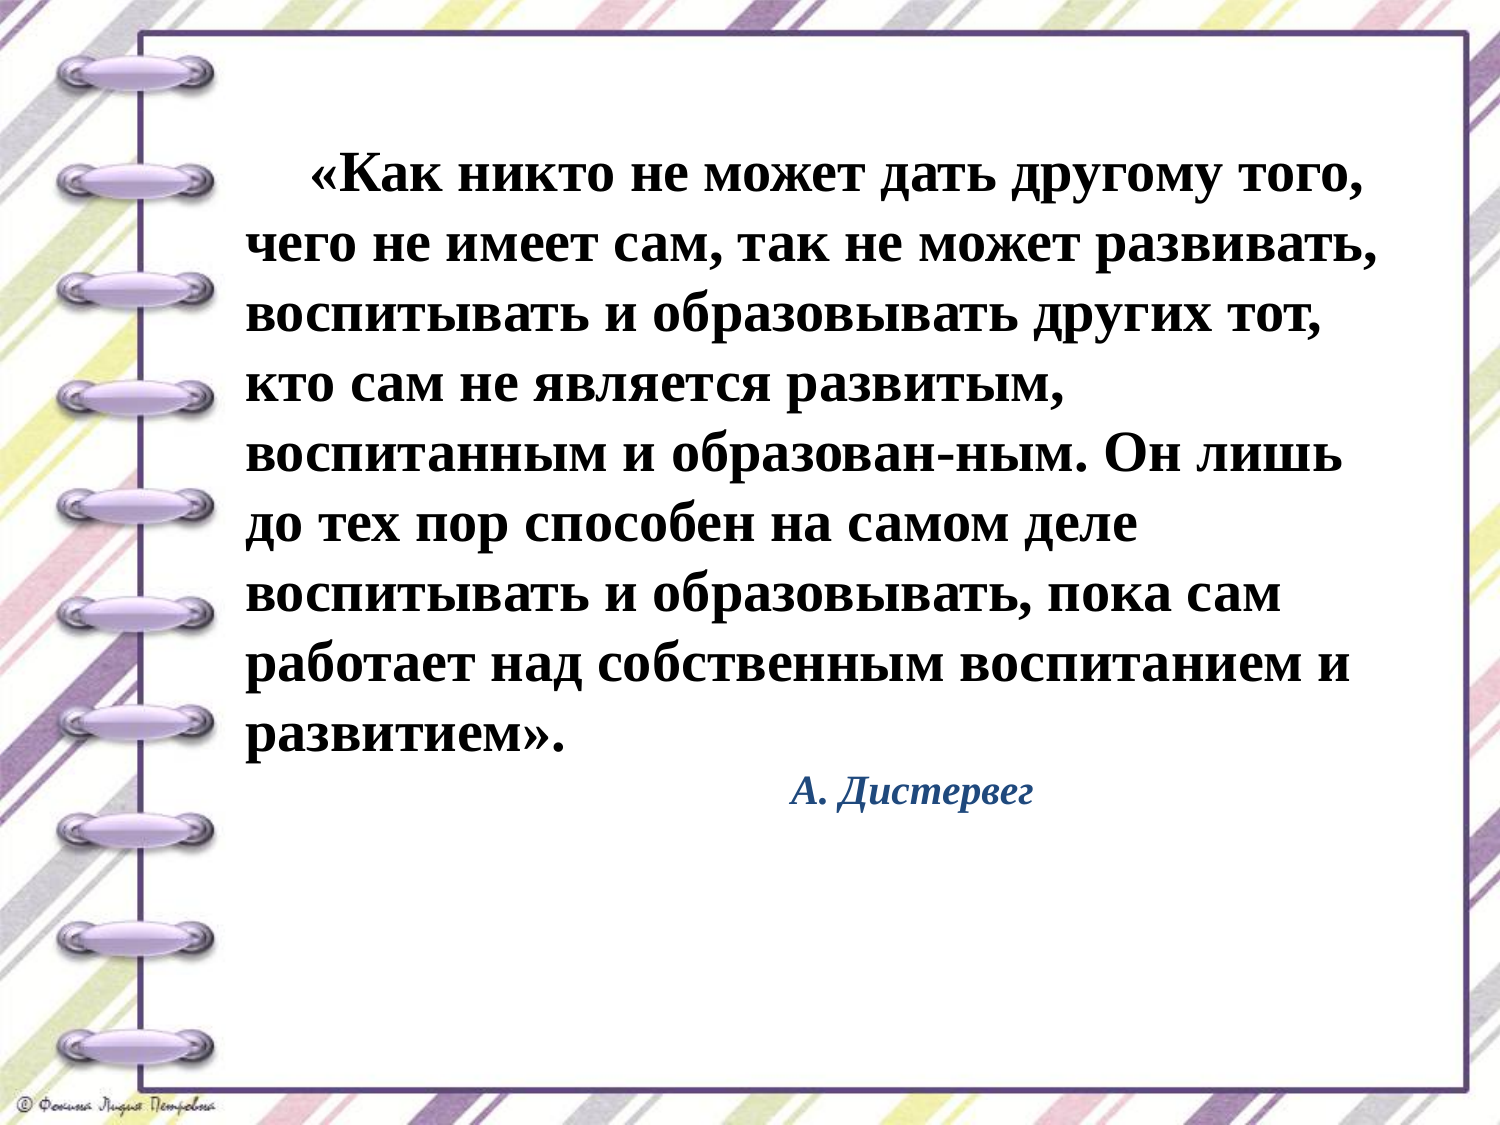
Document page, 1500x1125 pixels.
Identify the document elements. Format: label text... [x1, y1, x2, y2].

picture [0, 0, 1500, 1125]
list «Как никто не может дать другому того, чего не имеет сам, так не может развивать, воспитывать и образовывать других тот, кто сам не является развитым, воспитанным и образован-ным. Он лишь до тех пор способен на самом деле воспитывать и образовывать, пока сам работает над собственным воспитанием и развитием». А. Дистервег [230, 125, 1424, 929]
